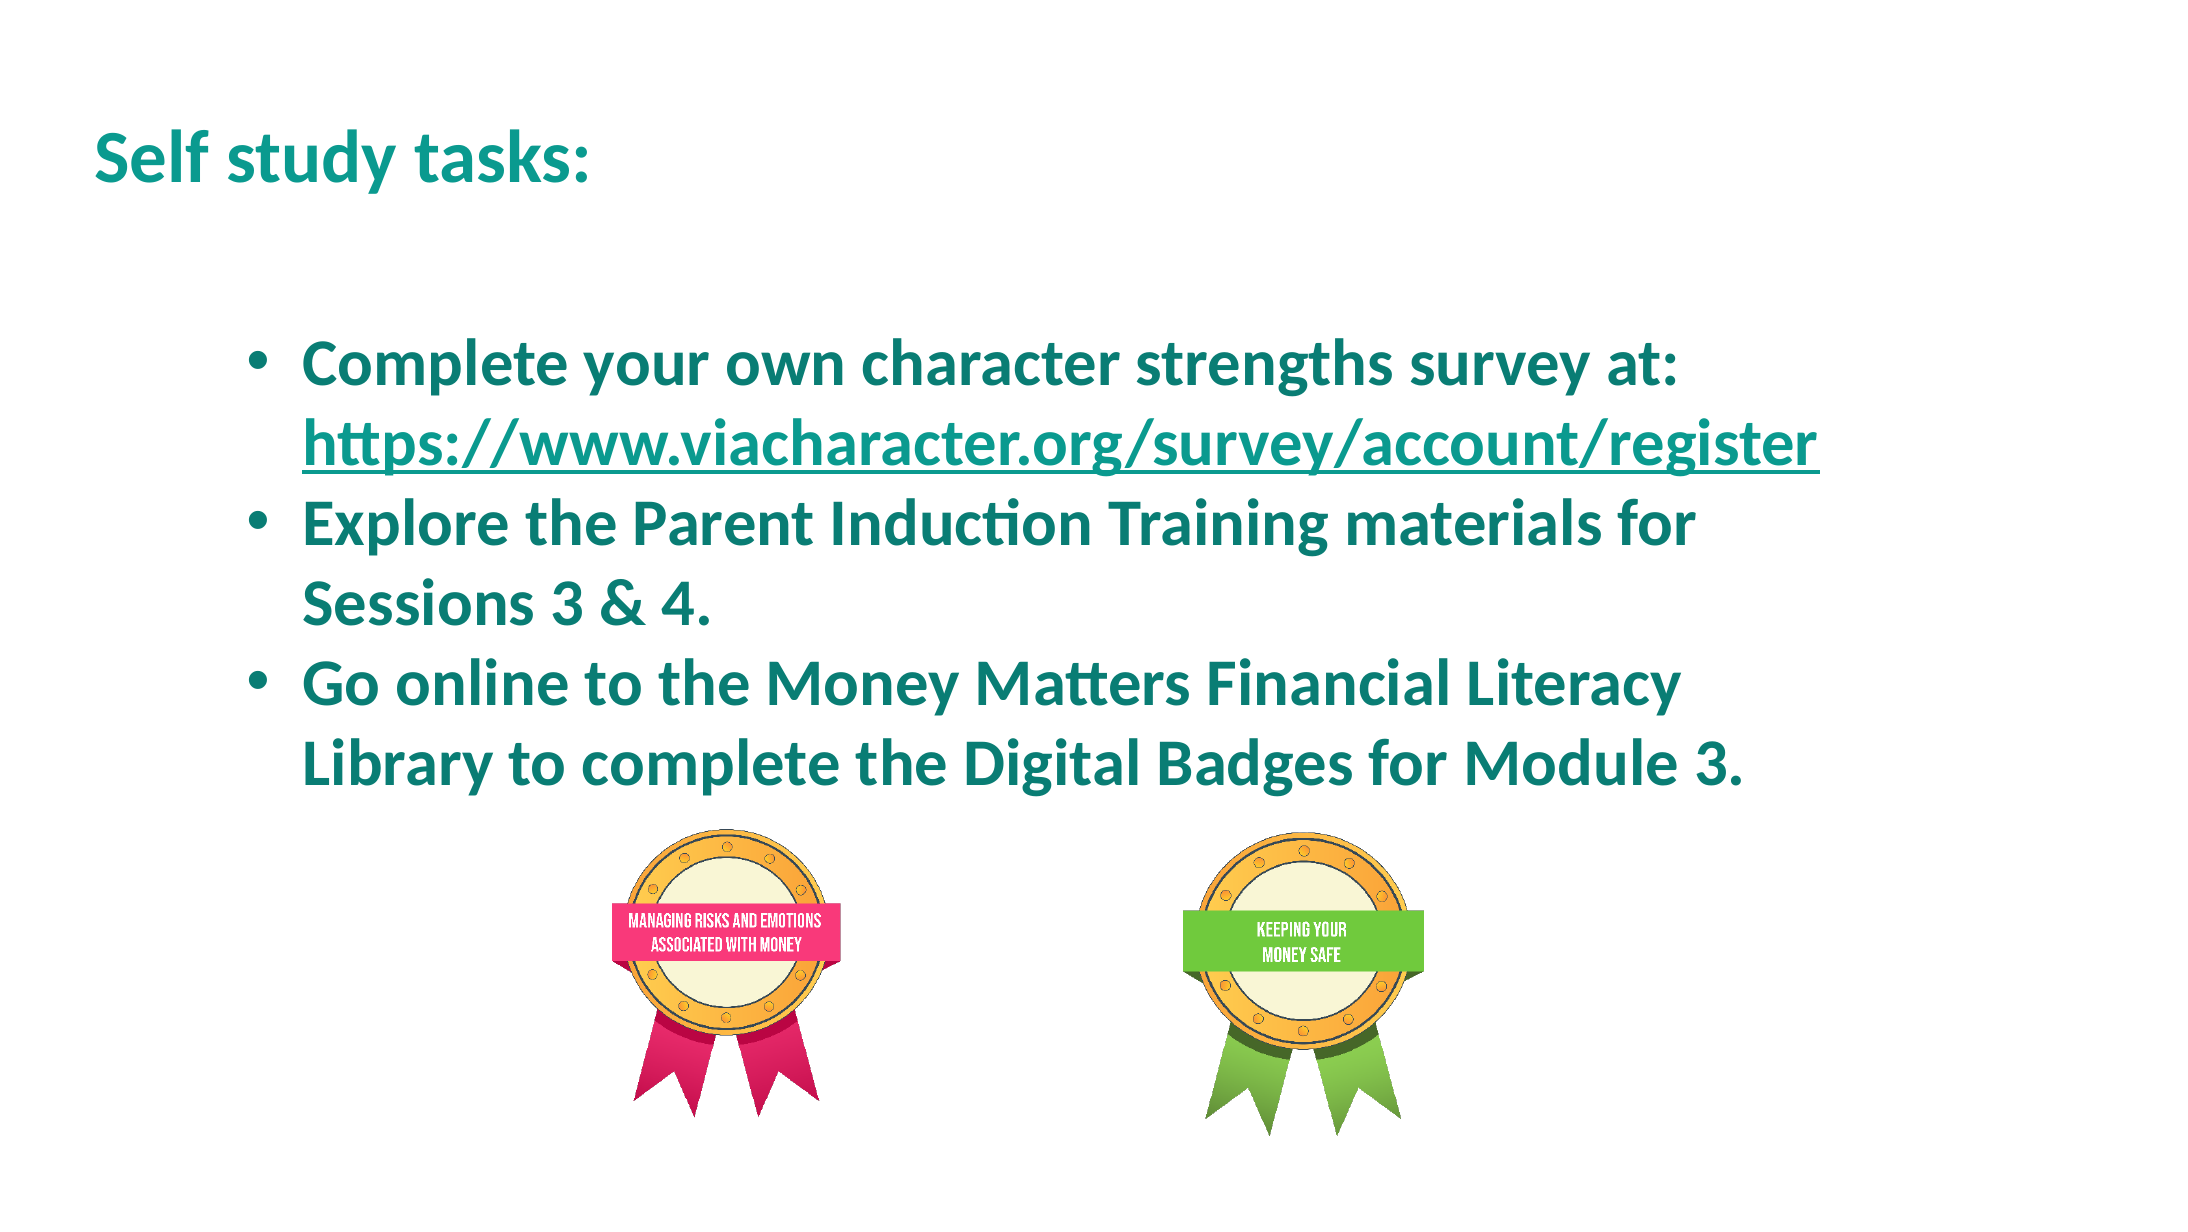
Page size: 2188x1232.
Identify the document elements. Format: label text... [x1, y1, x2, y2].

title Self study tasks: [82, 70, 2106, 246]
text_box Complete your own character strengths survey at: https://www.viacharacter.org/survey/account/register Explore the Parent Induction Training materials for Sessions 3 & 4. Go online to the Money Matters Financial Literacy Library to complete the Digital Badges for Module 3. [231, 311, 1867, 807]
picture [527, 774, 925, 1172]
picture [1093, 774, 1513, 1194]
